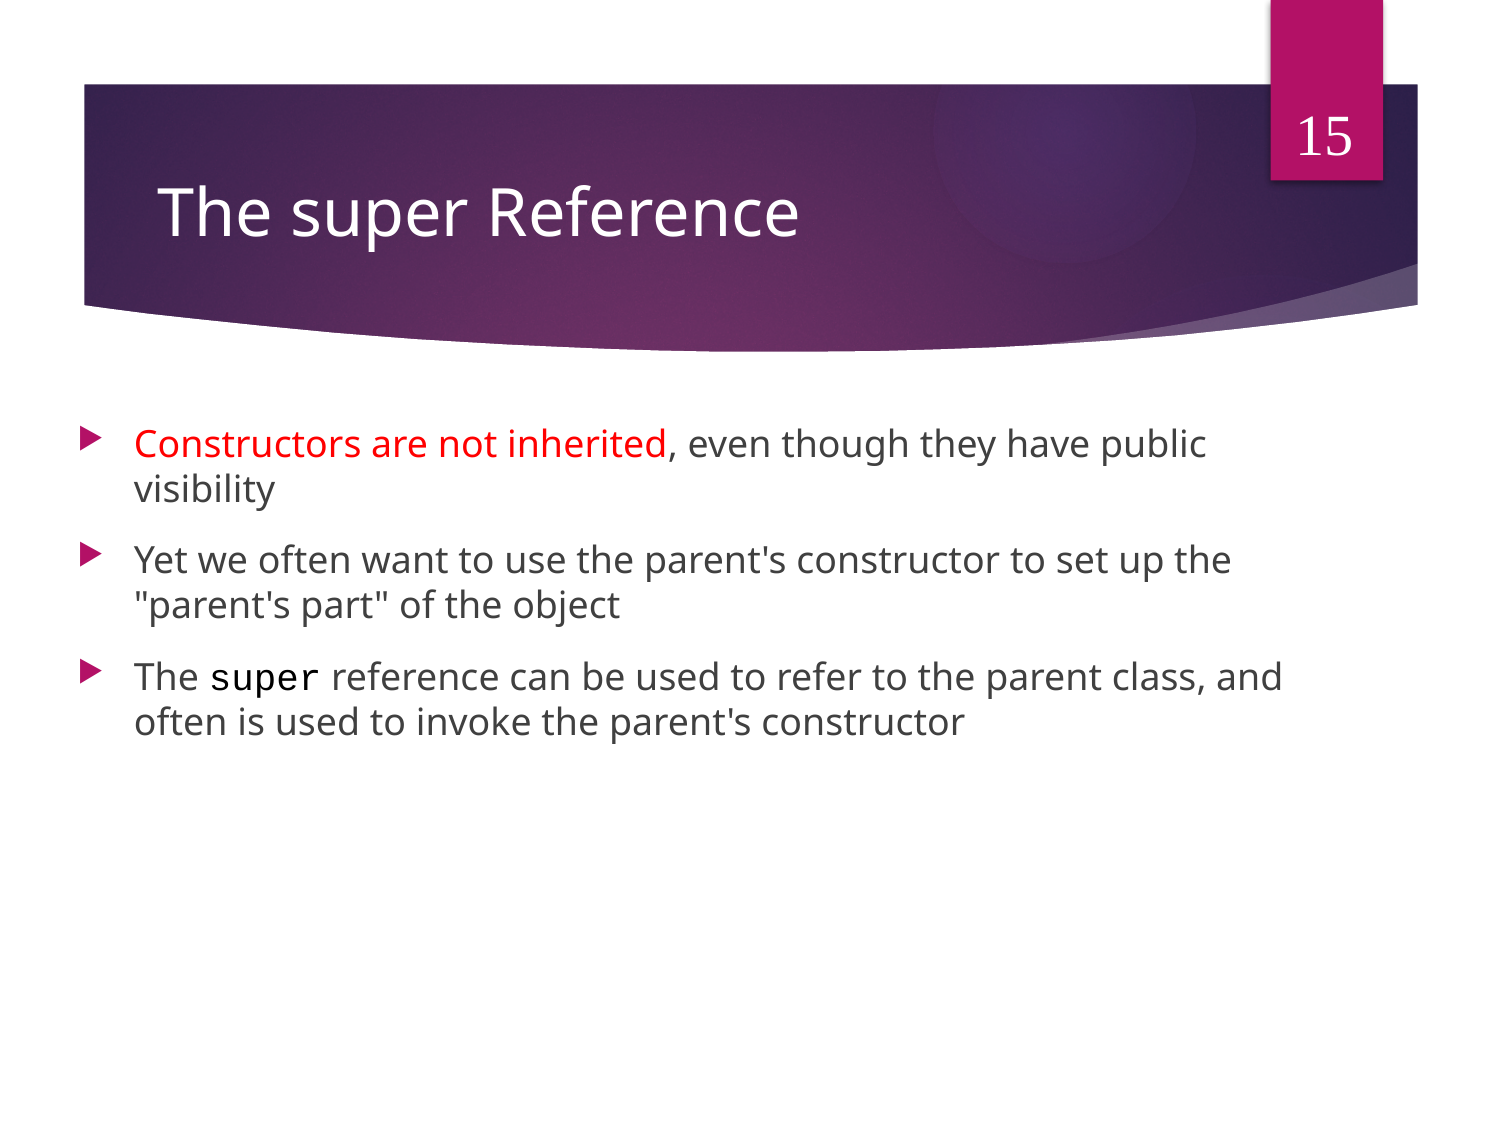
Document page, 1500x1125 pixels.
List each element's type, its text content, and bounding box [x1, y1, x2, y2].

slide_number 15 [1259, 48, 1390, 175]
list Constructors are not inherited, even though they have public visibility Yet we often want to use the parent's constructor to set up the "parent's part" of the object The super reference can be used to refer to the parent class, and often is used to invoke the parent's constructor [62, 412, 1359, 992]
title The super Reference [141, 152, 1183, 269]
